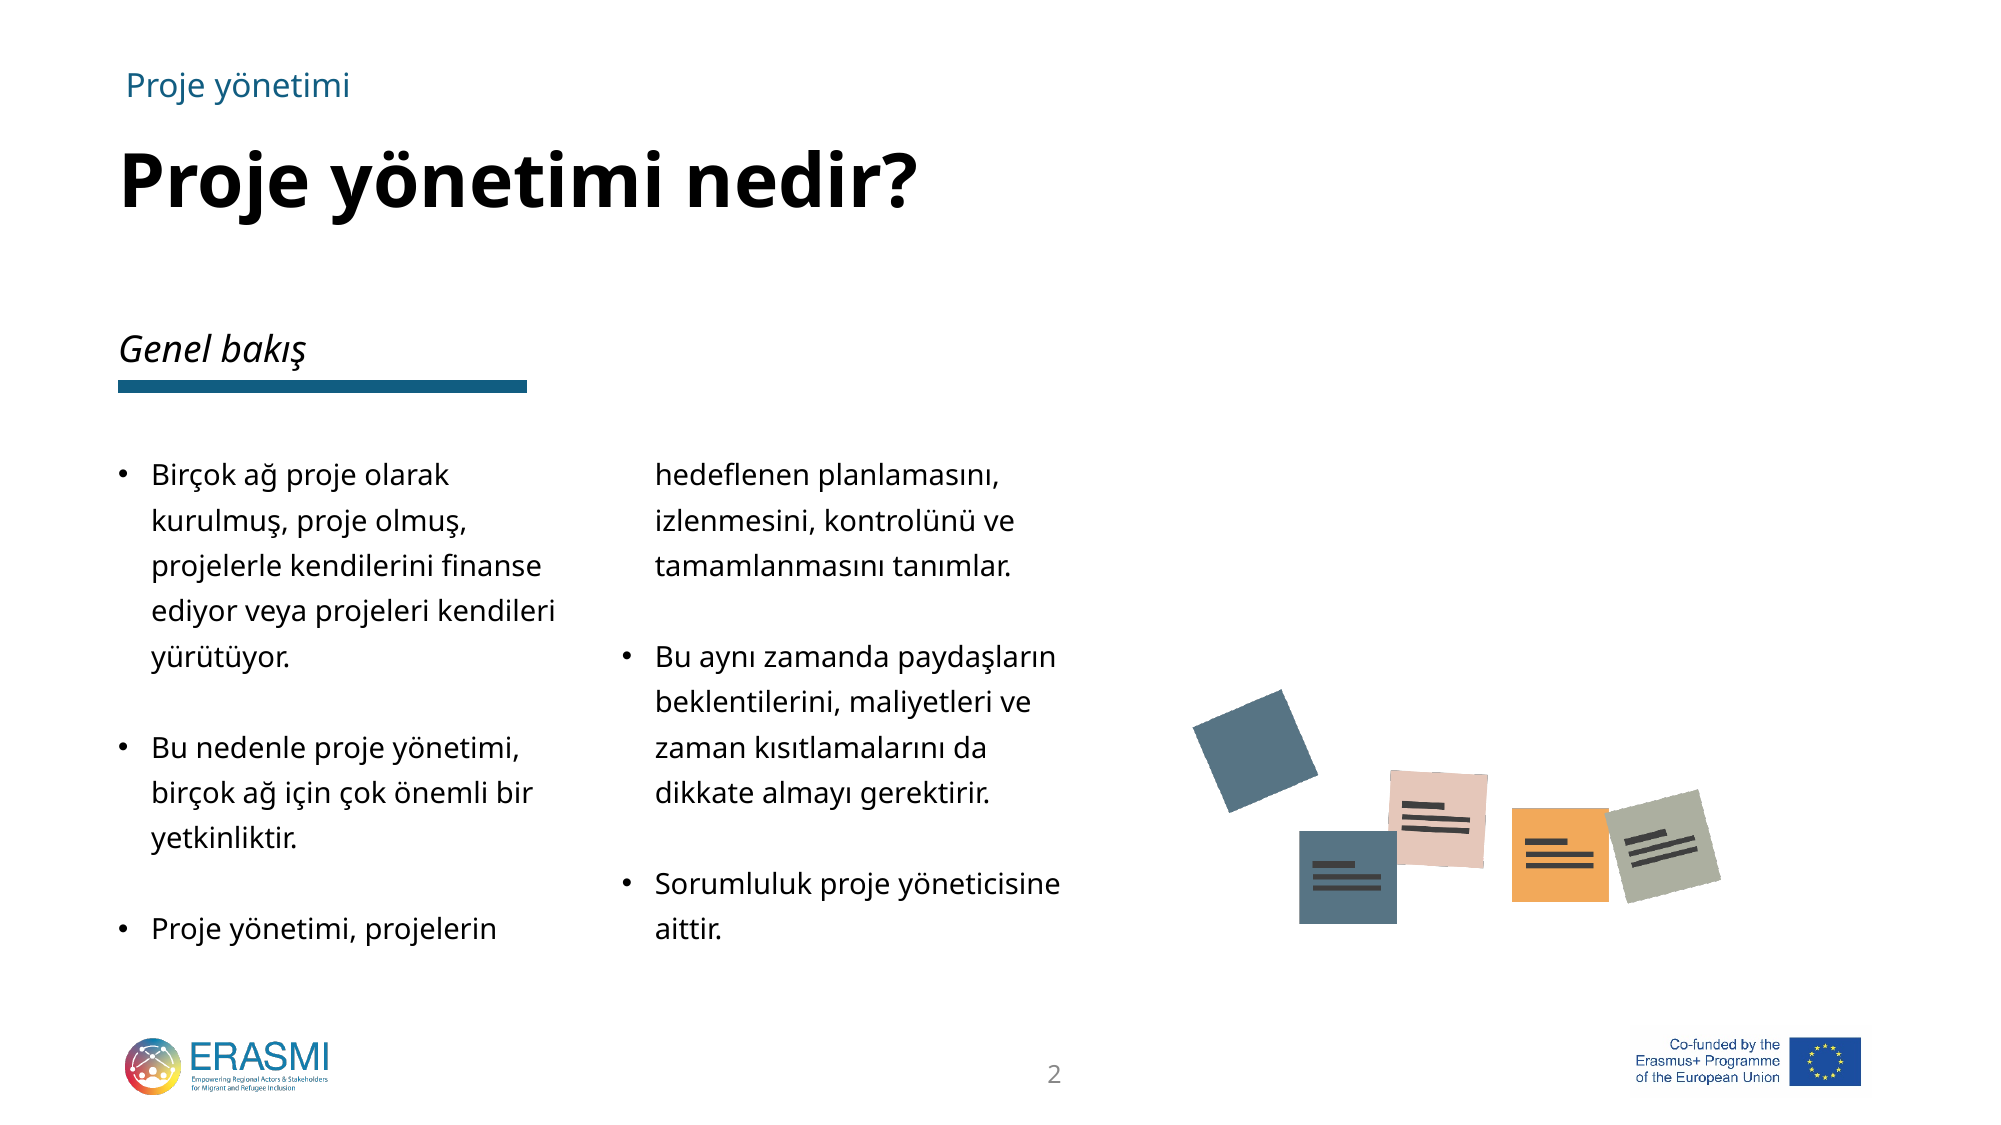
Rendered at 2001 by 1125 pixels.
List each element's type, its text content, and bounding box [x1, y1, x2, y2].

title Proje yönetimi nedir? [117, 138, 1472, 297]
picture [1630, 1025, 1872, 1098]
picture [1192, 688, 1721, 925]
list Genel bakış [117, 311, 528, 371]
list Birçok ağ proje olarak kurulmuş, proje olmuş, projelerle kendilerini finanse ediyor veya projeleri kendileri yürütüyor. Bu nedenle proje yönetimi, birçok ağ için çok önemli bir yetkinliktir. Proje yönetimi, projelerin hedeflenen planlamasını, izlenmesini, kontrolünü ve tamamlanmasını tanımlar. Bu aynı zamanda paydaşların beklentilerini, maliyetleri ve zaman kısıtlamalarını da dikkate almayı gerektirir. Sorumluluk proje yöneticisine aittir. [117, 445, 1571, 965]
picture [118, 1035, 332, 1098]
